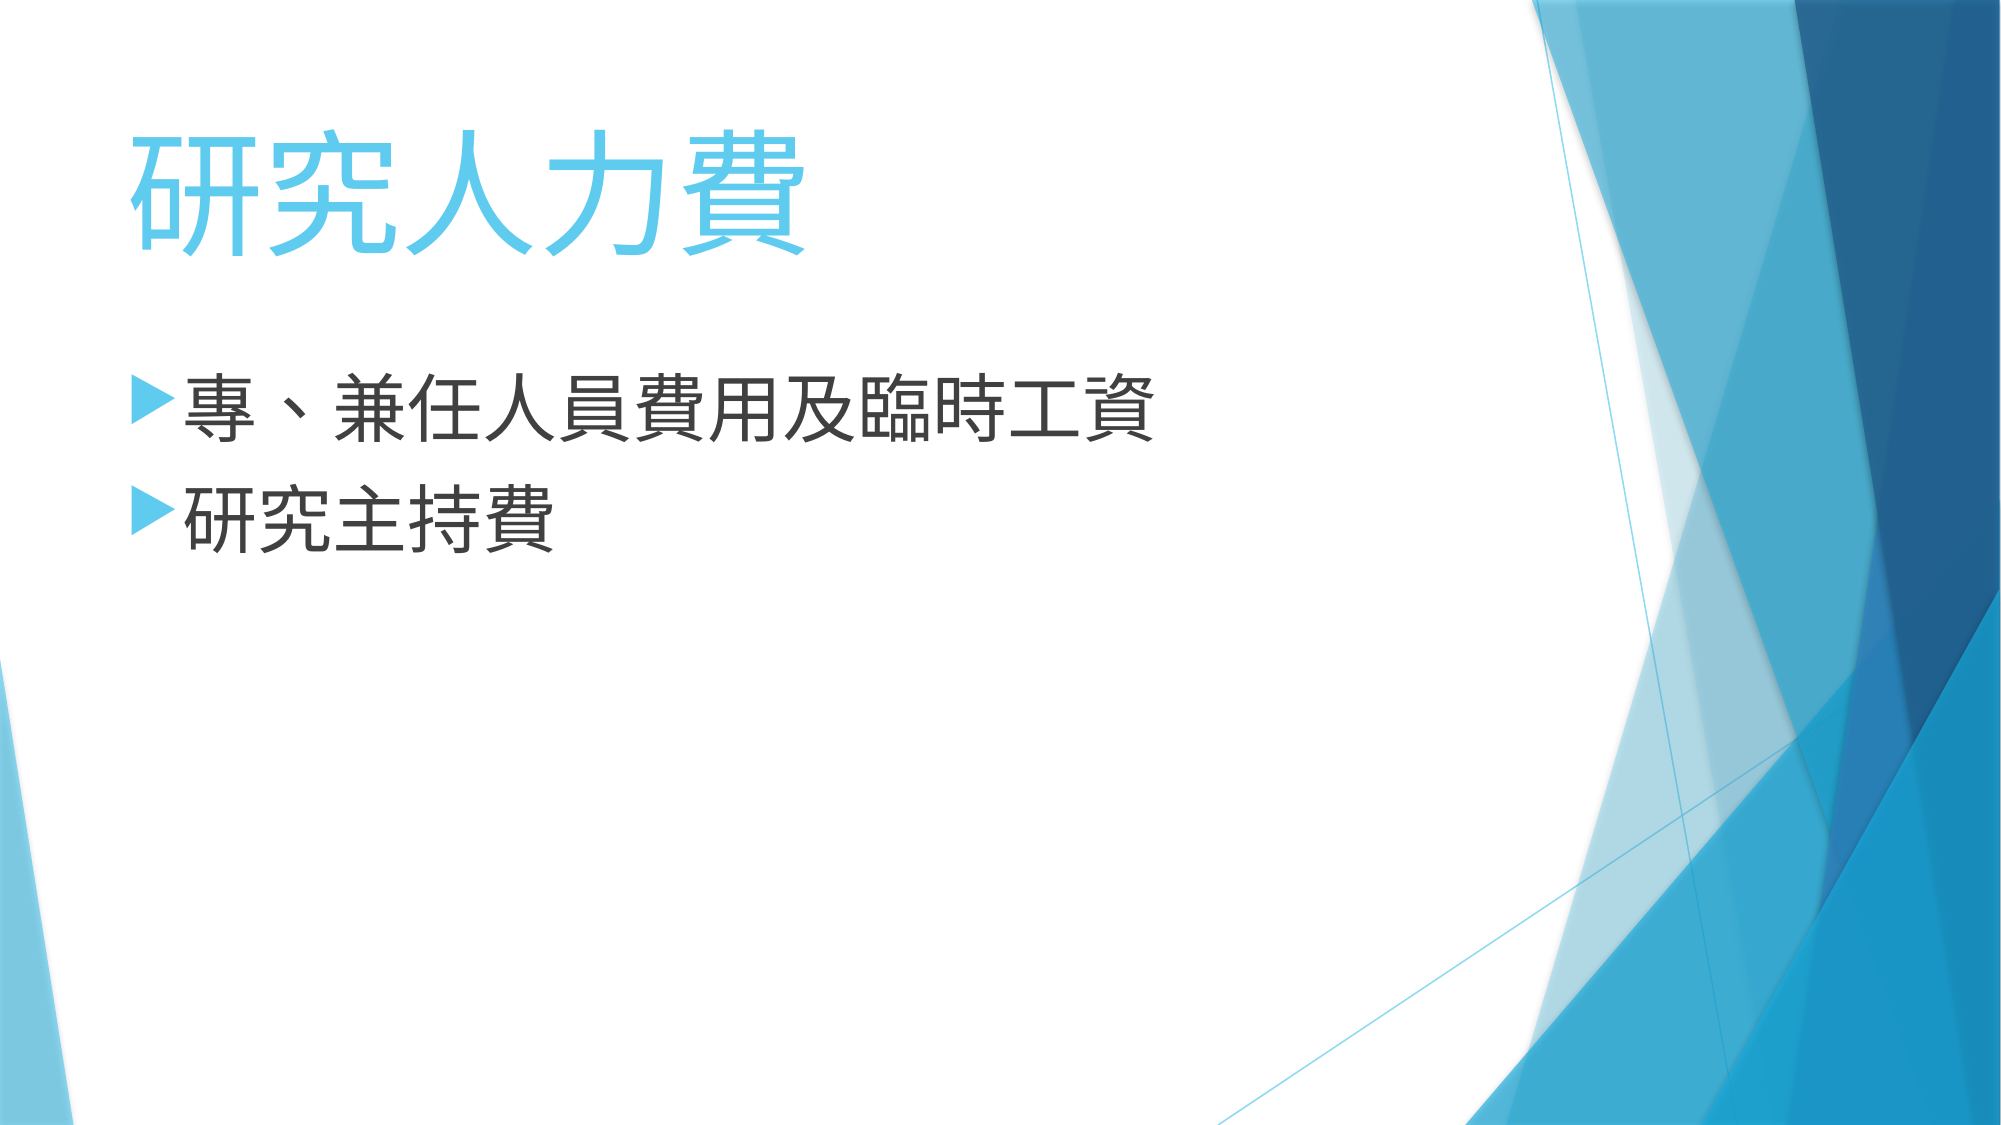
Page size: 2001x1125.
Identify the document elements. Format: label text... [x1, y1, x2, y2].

list 專、兼任人員費用及臨時工資 研究主持費 [111, 354, 1522, 992]
title 研究人力費 [111, 99, 1522, 317]
